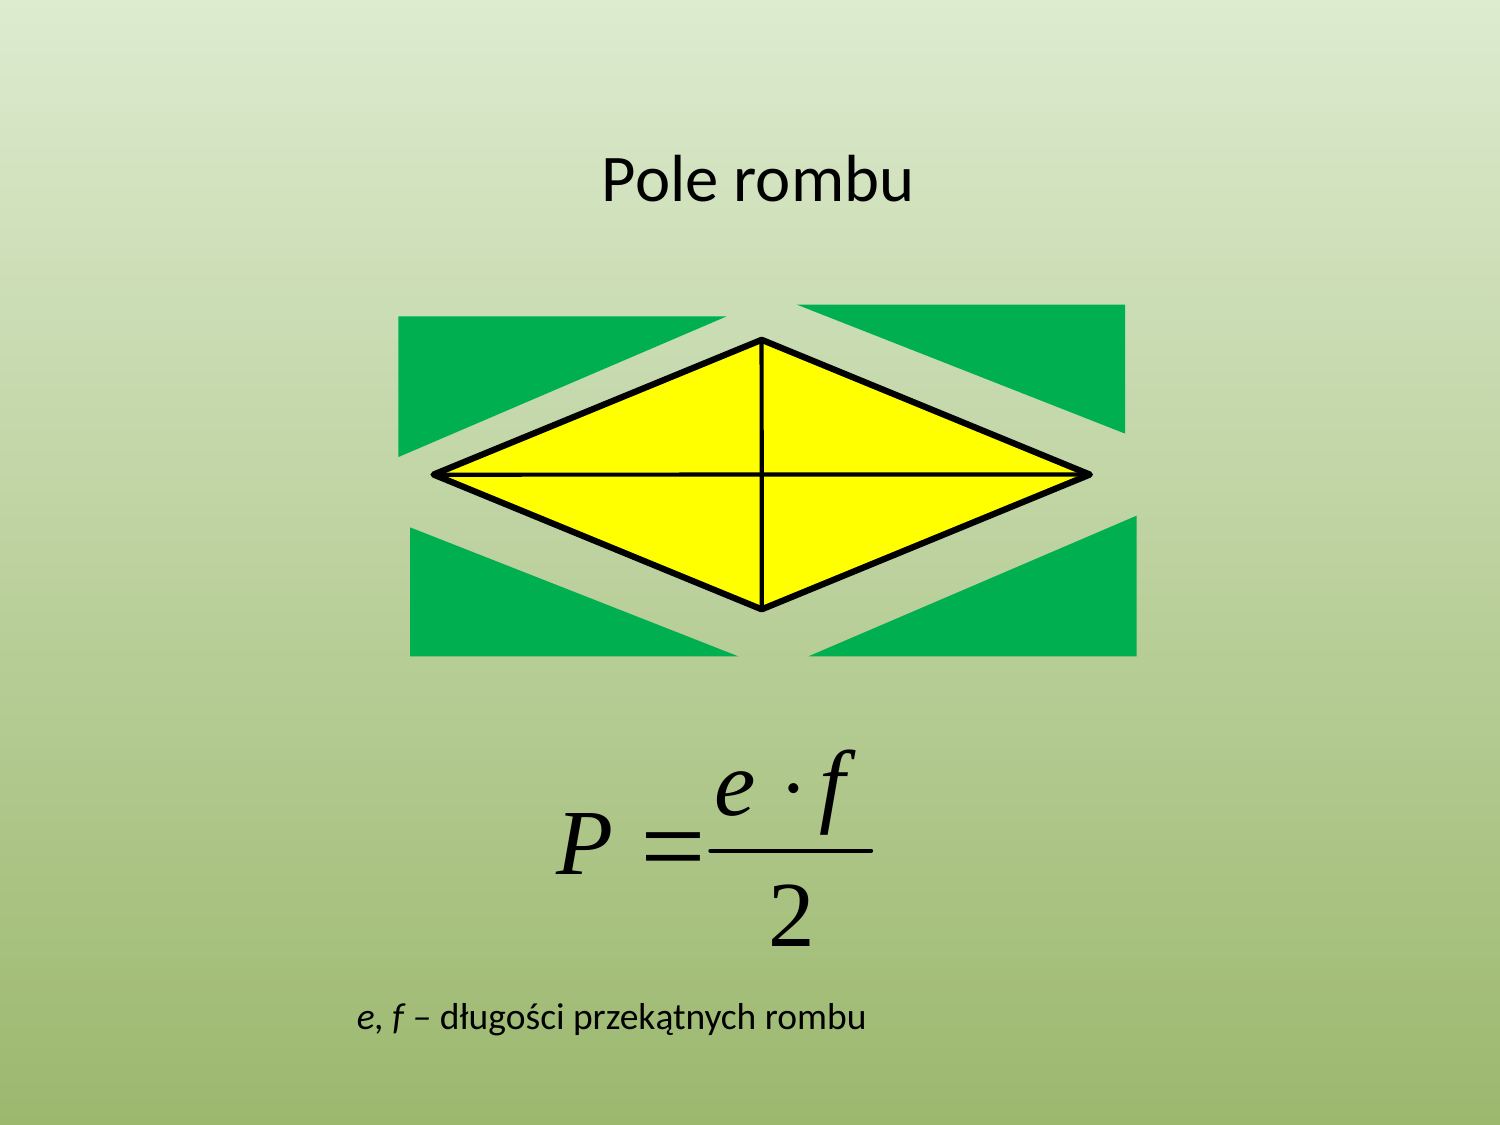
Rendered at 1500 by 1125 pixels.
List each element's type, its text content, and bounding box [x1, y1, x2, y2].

text_box [448, 483, 1075, 612]
text_box [396, 314, 729, 459]
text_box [538, 726, 889, 968]
text_box [794, 302, 1128, 436]
text_box [806, 513, 1139, 659]
text_box [407, 525, 741, 659]
text_box [434, 337, 1091, 473]
text_box e, f – długości przekątnych rombu [342, 984, 882, 1045]
title Pole rombu [75, 45, 1442, 305]
